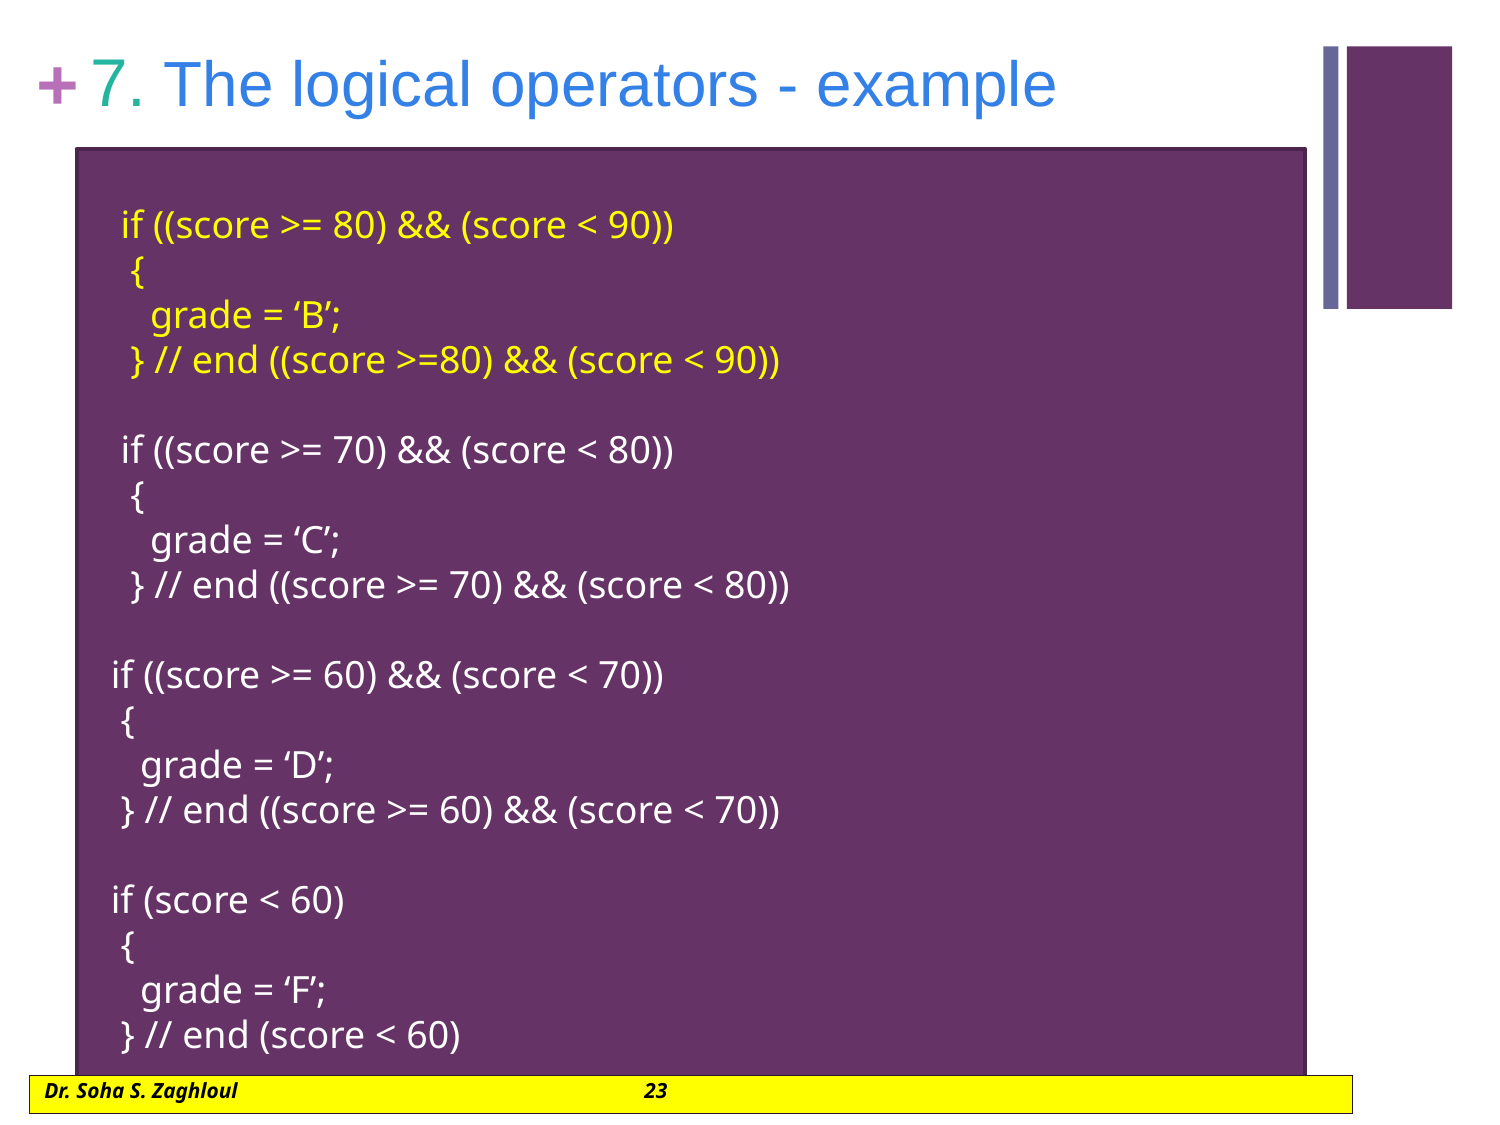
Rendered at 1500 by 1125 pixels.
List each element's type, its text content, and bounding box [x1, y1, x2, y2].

text_box if ((score >= 80) && (score < 90)) { grade = ‘B’; } // end ((score >=80) && (score < 90)) if ((score >= 70) && (score < 80)) { grade = ‘C’; } // end ((score >= 70) && (score < 80)) if ((score >= 60) && (score < 70)) { grade = ‘D’; } // end ((score >= 60) && (score < 70)) if (score < 60) { grade = ‘F’; } // end (score < 60) [75, 147, 1307, 1075]
title 7. The logical operators - example [75, 30, 1459, 128]
text_box Dr. Soha S. Zaghloul 23 [29, 1075, 1353, 1114]
